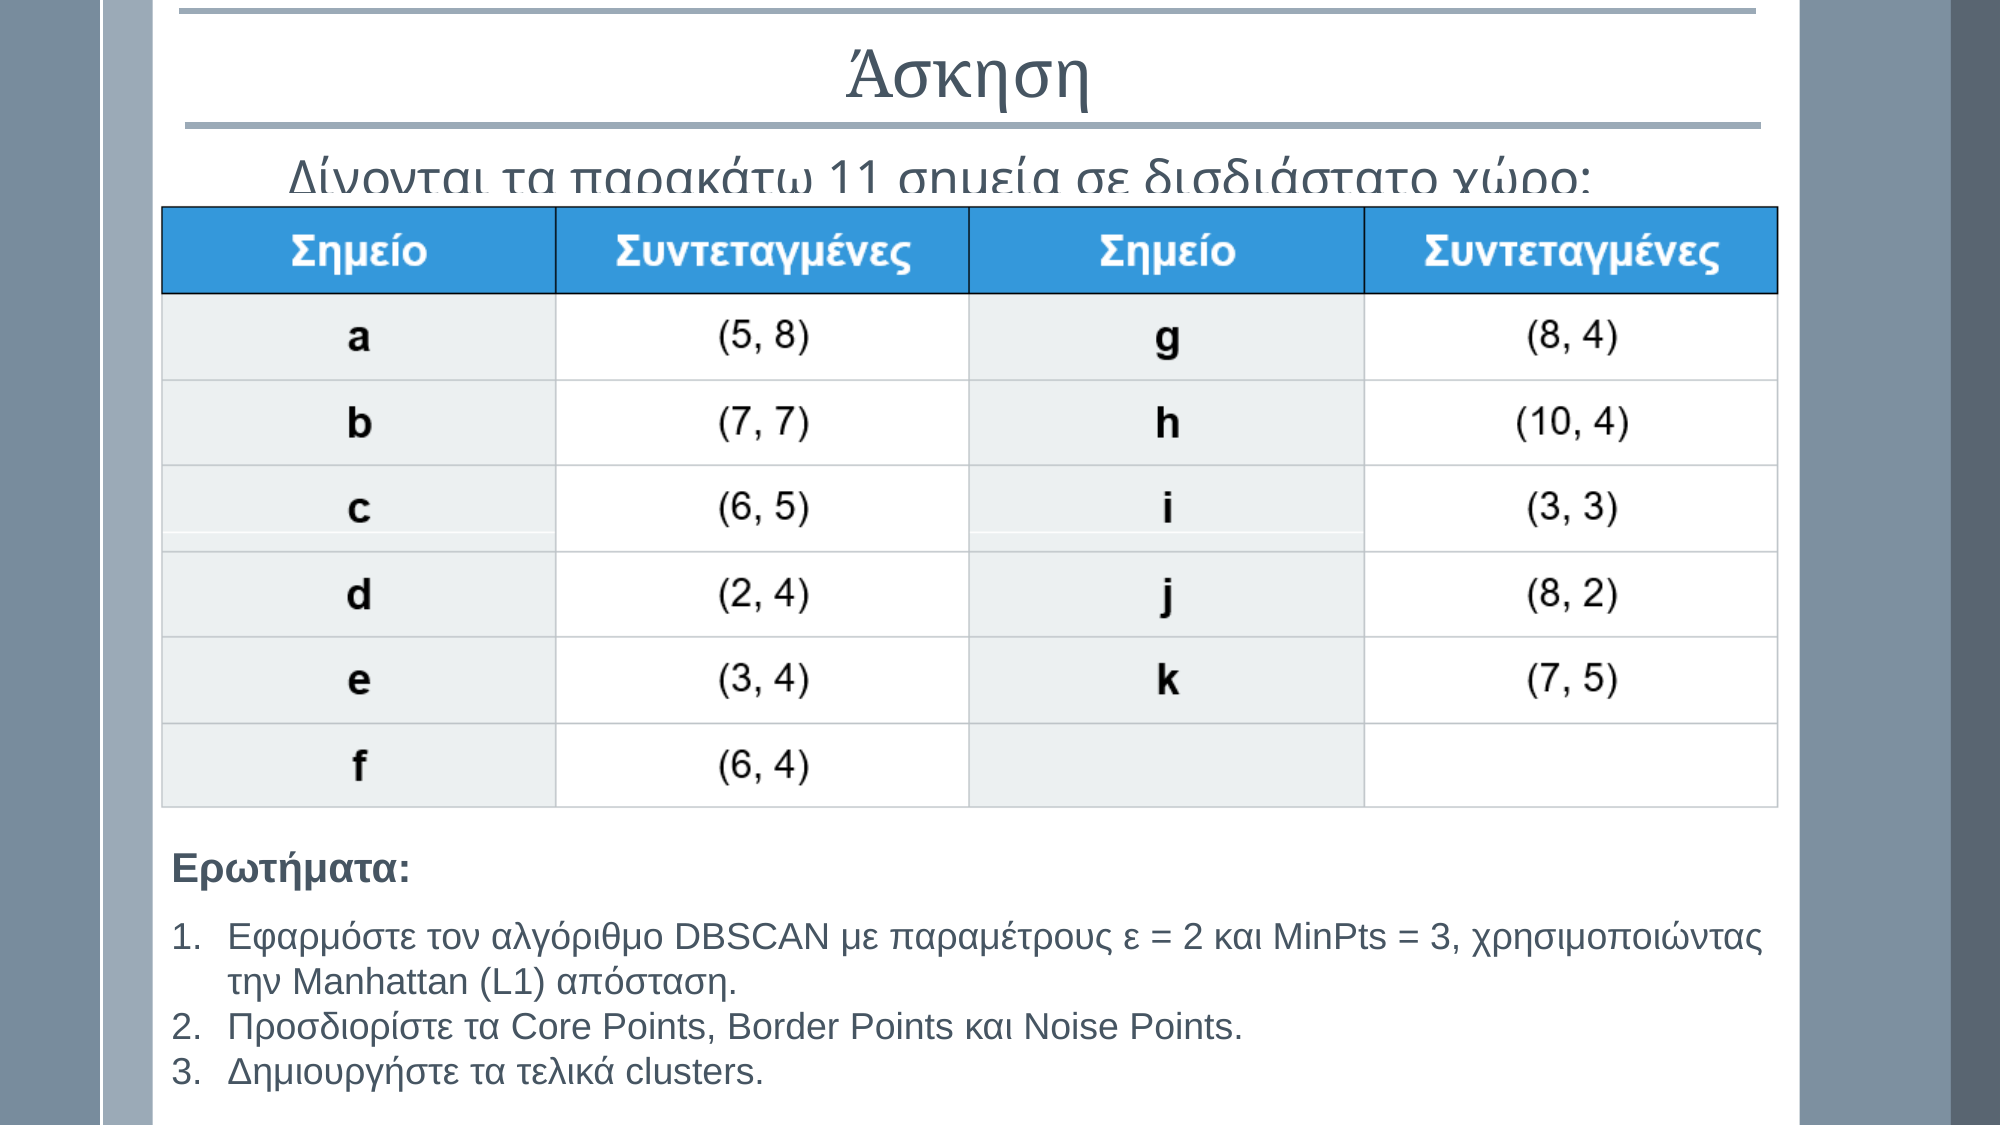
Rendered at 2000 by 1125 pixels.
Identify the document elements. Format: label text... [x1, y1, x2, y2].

text_box Άσκηση [184, 23, 1756, 119]
picture [154, 193, 1792, 814]
text_box Δίνονται τα παρακάτω 11 σημεία σε δισδιάστατο χώρο: [273, 138, 1727, 193]
text_box Ερωτήματα: Εφαρμόστε τον αλγόριθμο DBSCAN με παραμέτρους ε = 2 και MinPts = 3, χρησιμοποιώντας την Manhattan (L1) απόσταση. Προσδιορίστε τα Core Points, Border Points και Noise Points. Δημιουργήστε τα τελικά clusters. [156, 833, 1794, 1099]
